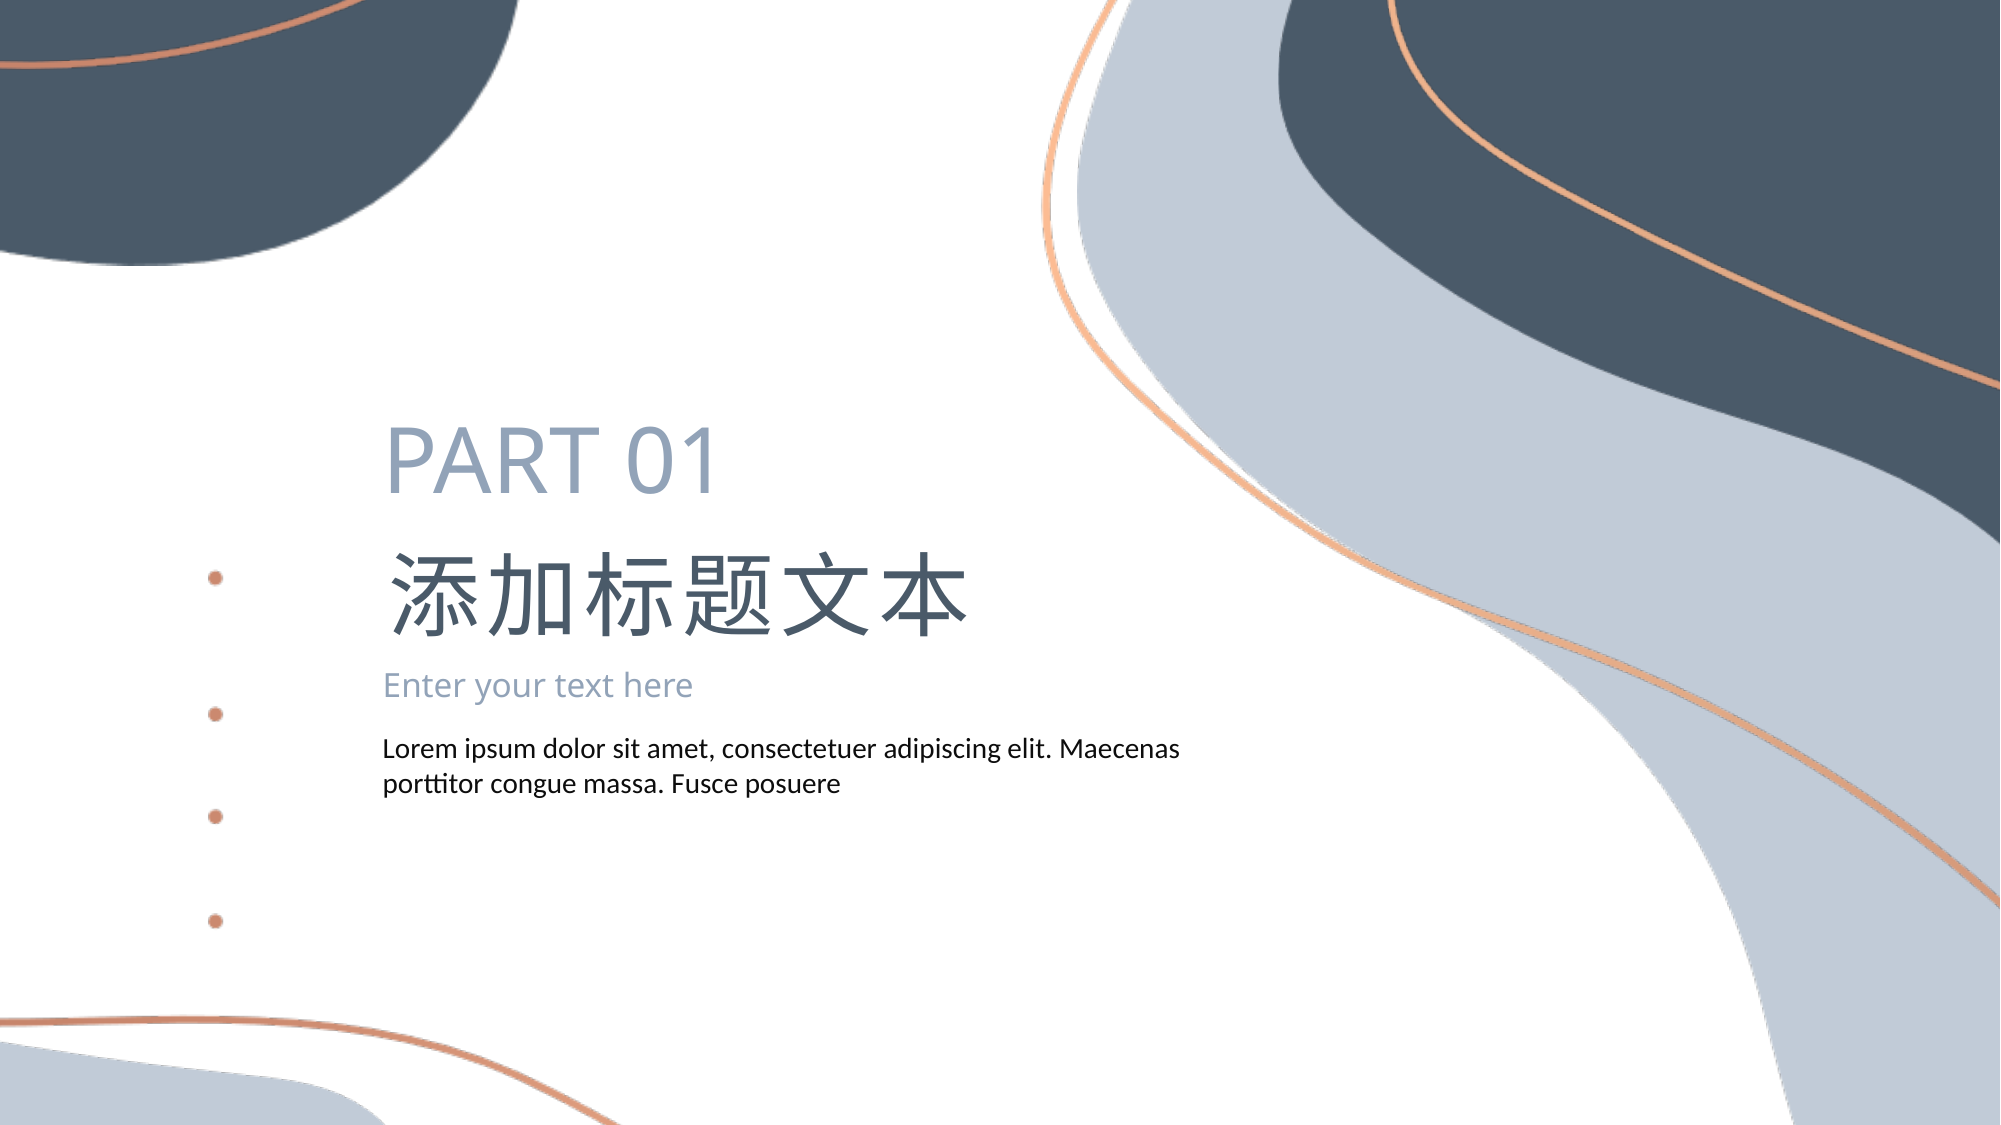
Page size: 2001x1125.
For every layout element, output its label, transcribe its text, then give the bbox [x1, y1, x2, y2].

text_box Lorem ipsum dolor sit amet, consectetuer adipiscing elit. Maecenas porttitor congue massa. Fusce posuere [367, 722, 1282, 807]
text_box PART 01 [367, 394, 833, 520]
picture [0, 0, 2000, 1125]
text_box 添加标题文本 [373, 530, 986, 656]
text_box Enter your text here [367, 656, 1012, 712]
